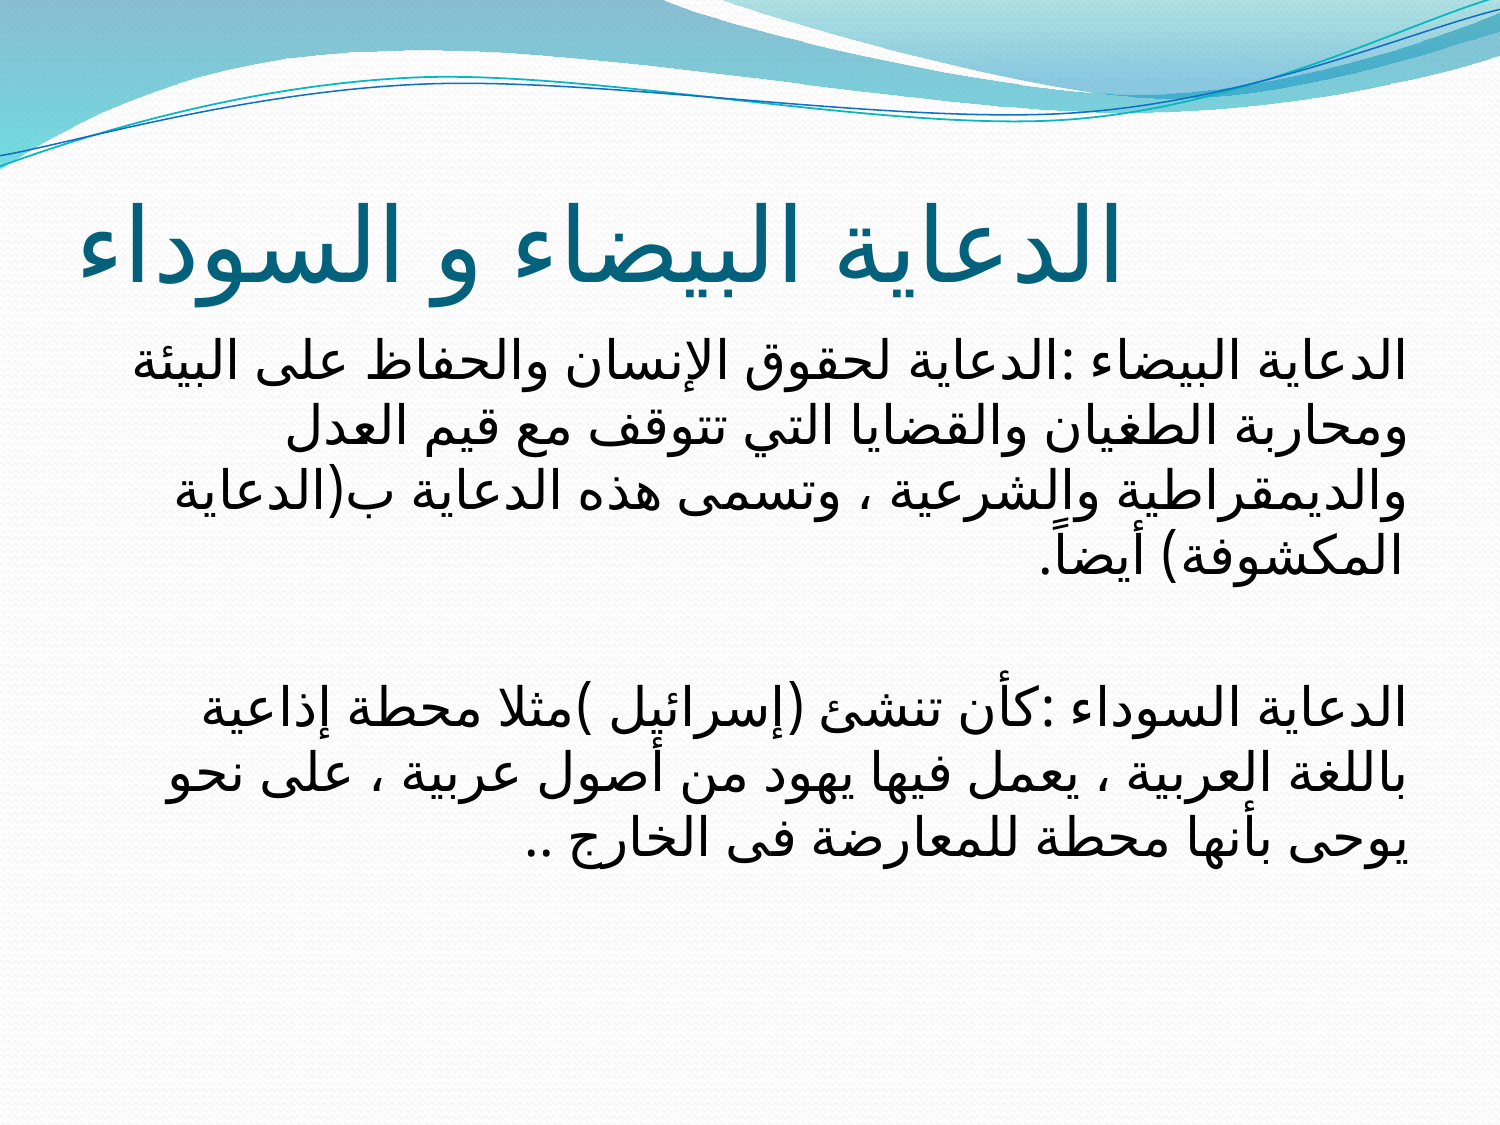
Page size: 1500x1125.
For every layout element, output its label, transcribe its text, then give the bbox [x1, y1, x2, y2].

title الدعاية البيضاء و السوداء [75, 115, 1425, 303]
list الدعاية البيضاء :الدعاية لحقوق الإنسان والحفاظ على البيئة ومحاربة الطغيان والقضايا التي تتوقف مع قيم العدل والديمقراطية والشرعية ، وتسمى هذه الدعاية ب(الدعاية المكشوفة) أيضاً. الدعاية السوداء :كأن تنشئ (إسرائيل )مثلا محطة إذاعية باللغة العربية ، يعمل فيها يهود من أصول عربية ، على نحو يوحى بأنها محطة للمعارضة فى الخارج .. [75, 317, 1425, 1038]
